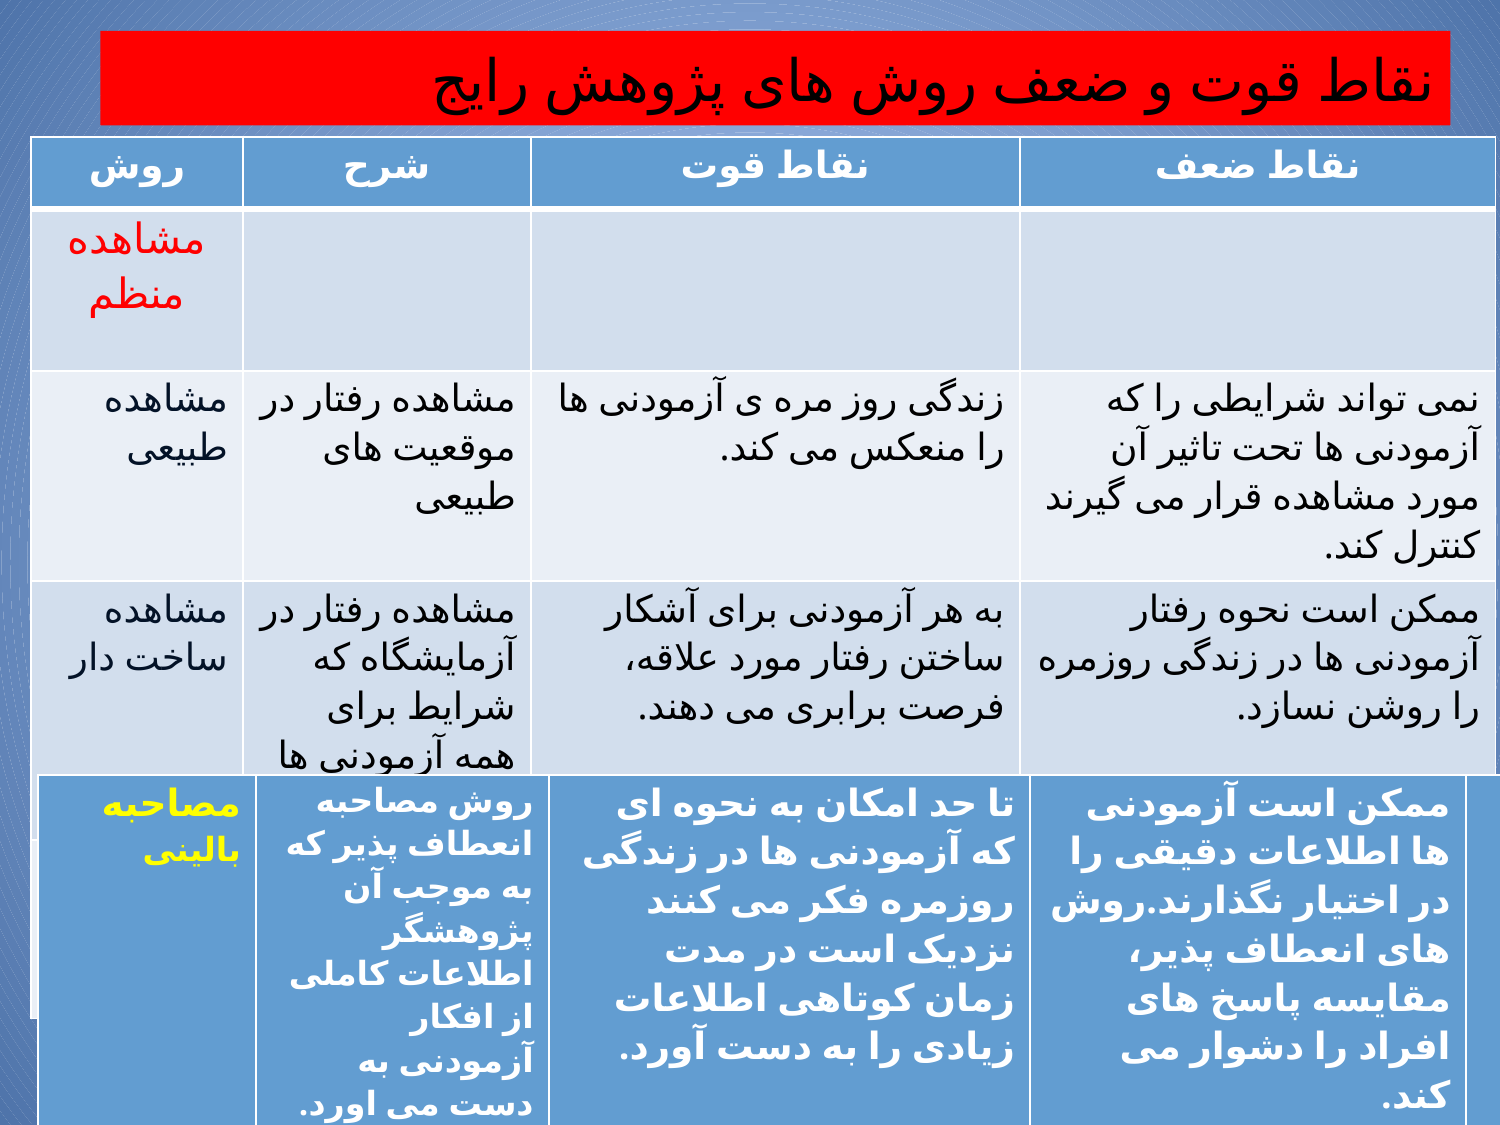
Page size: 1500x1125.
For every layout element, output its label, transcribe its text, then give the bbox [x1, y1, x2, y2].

table_cell مشاهده رفتار در موقعیت های طبیعی [244, 372, 530, 580]
table_cell مشاهده طبیعی [32, 372, 242, 580]
footer www.modirkade.ir [512, 1042, 988, 1103]
table_cell ممکن است نحوه رفتار آزمودنی ها در زندگی روزمره را روشن نسازد. [1021, 582, 1495, 774]
table_cell زندگی روز مره ی آزمودنی ها را منعکس می کند. [532, 372, 1019, 580]
table_cell [244, 212, 530, 370]
table_cell مشاهده ساخت دار [32, 582, 242, 839]
table_cell گزارش های شخصی [32, 841, 37, 1018]
title نقاط قوت و ضعف روش های پژوهش رایج [100, 30, 1451, 126]
table_header شرح [244, 138, 530, 206]
table_header مصاحبه بالینی [39, 776, 255, 1125]
table_header [1467, 776, 1500, 1125]
table_header نقاط قوت [532, 138, 1019, 206]
table_cell مشاهده رفتار در آزمایشگاه که شرایط برای همه آزمودنی ها یکسان هستند. [244, 582, 530, 774]
table_header نقاط ضعف [1021, 138, 1495, 206]
table_header تا حد امکان به نحوه ای که آزمودنی ها در زندگی روزمره فکر می کنند نزدیک است در مدت زمان کوتاهی اطلاعات زیادی را به دست آورد. [550, 776, 1029, 1125]
table_cell مشاهده منظم [32, 212, 242, 370]
slide_number 32 [75, 1042, 425, 1103]
table_cell [532, 212, 1019, 370]
table_header ممکن است آزمودنی ها اطلاعات دقیقی را در اختیار نگذارند.روش های انعطاف پذیر، مقایسه پاسخ های افراد را دشوار می کند. [1031, 776, 1465, 1125]
table_cell [1021, 212, 1495, 370]
table_cell به هر آزمودنی برای آشکار ساختن رفتار مورد علاقه، فرصت برابری می دهند. [532, 582, 1019, 774]
table_header روش مصاحبه انعطاف پذیر که به موجب آن پژوهشگر اطلاعات کاملی از افکار آزمودنی به دست می اورد. [257, 776, 548, 1125]
table_cell نمی تواند شرایطی را که آزمودنی ها تحت تاثیر آن مورد مشاهده قرار می گیرند کنترل کند. [1021, 372, 1495, 580]
table_header روش [32, 138, 242, 206]
